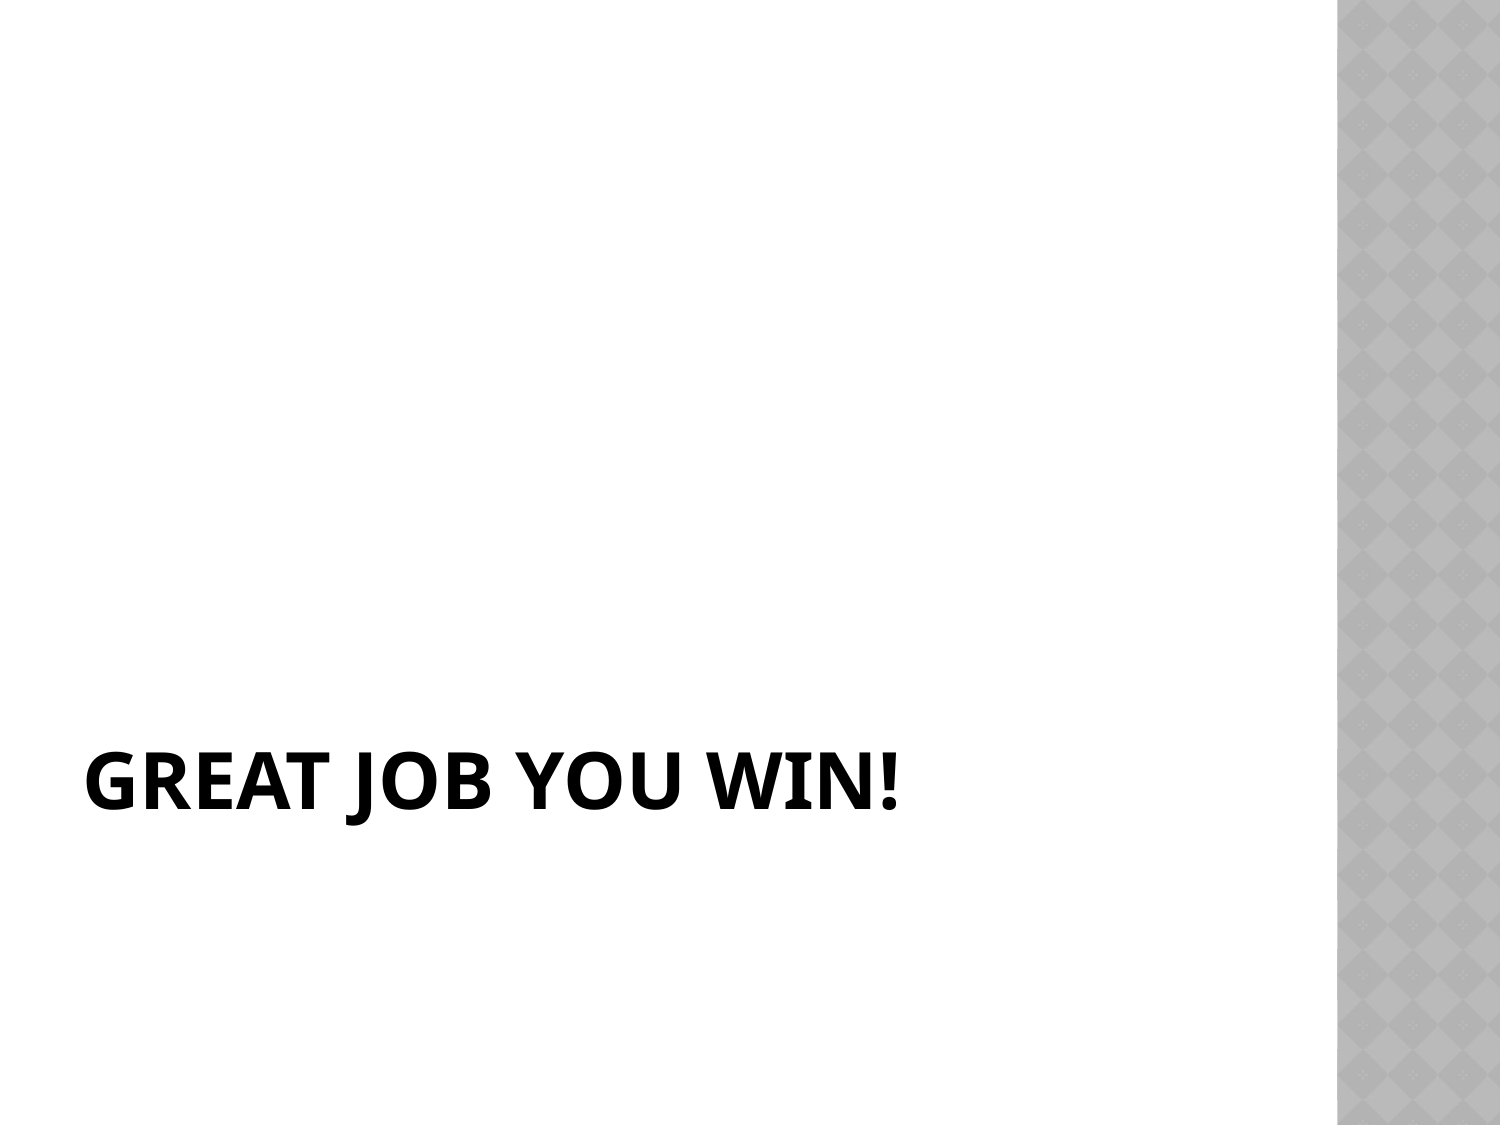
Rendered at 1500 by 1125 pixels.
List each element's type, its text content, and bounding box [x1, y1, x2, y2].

title GREAT JOB YOU WIN! [75, 45, 1425, 825]
